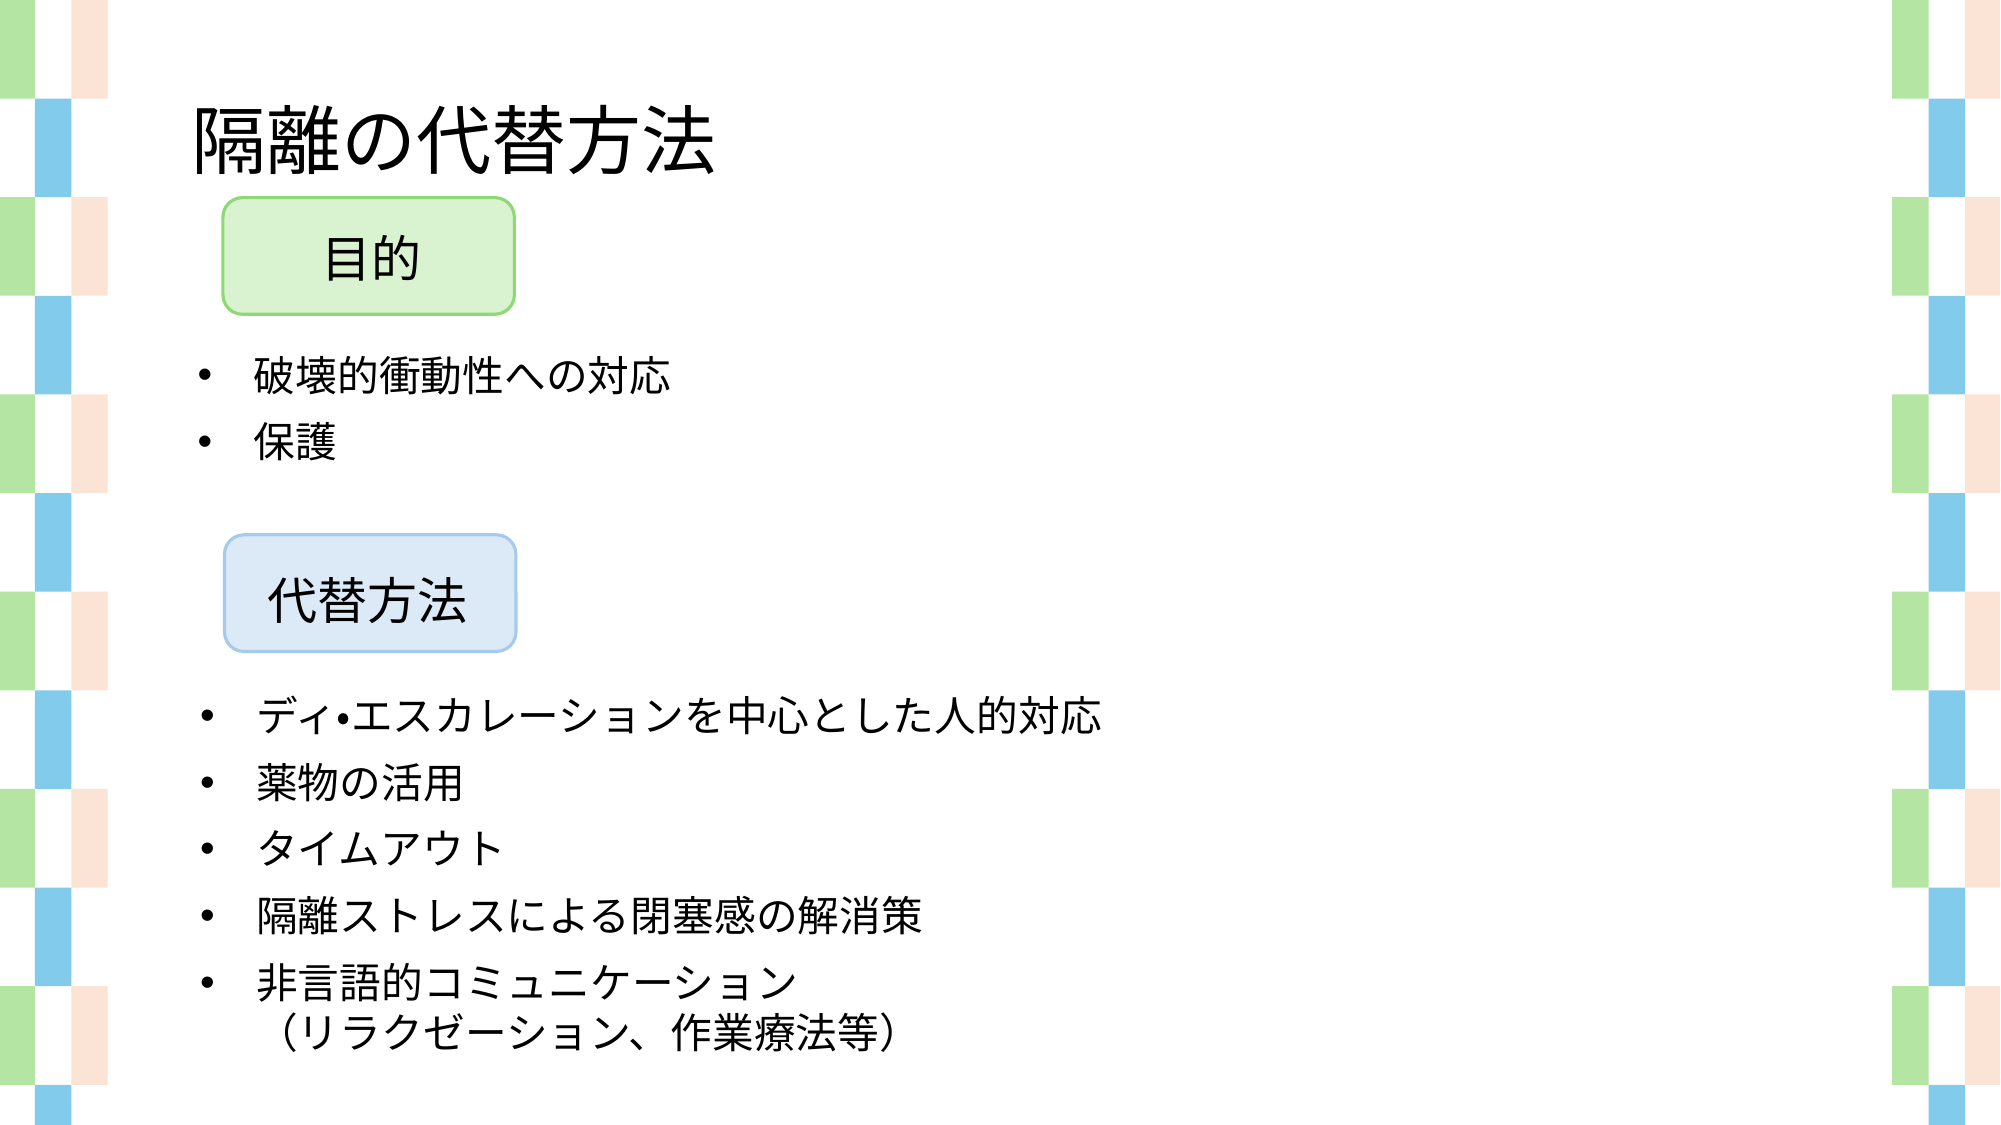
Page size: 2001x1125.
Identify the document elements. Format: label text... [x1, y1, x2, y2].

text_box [1891, 0, 2000, 1125]
text_box 破壊的衝動性への対応 保護 [182, 342, 1854, 474]
text_box [222, 533, 518, 654]
text_box 目的 [307, 220, 443, 296]
text_box 代替方法 [252, 561, 534, 637]
text_box 隔離の代替方法 [176, 85, 1891, 191]
text_box [221, 196, 516, 316]
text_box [0, 0, 109, 1125]
text_box ディ・エスカレーションを中心とした人的対応 薬物の活用 タイムアウト 隔離ストレスによる閉塞感の解消策 非言語的コミュニケーション （リラクゼーション、作業療法等） [185, 682, 1856, 1065]
